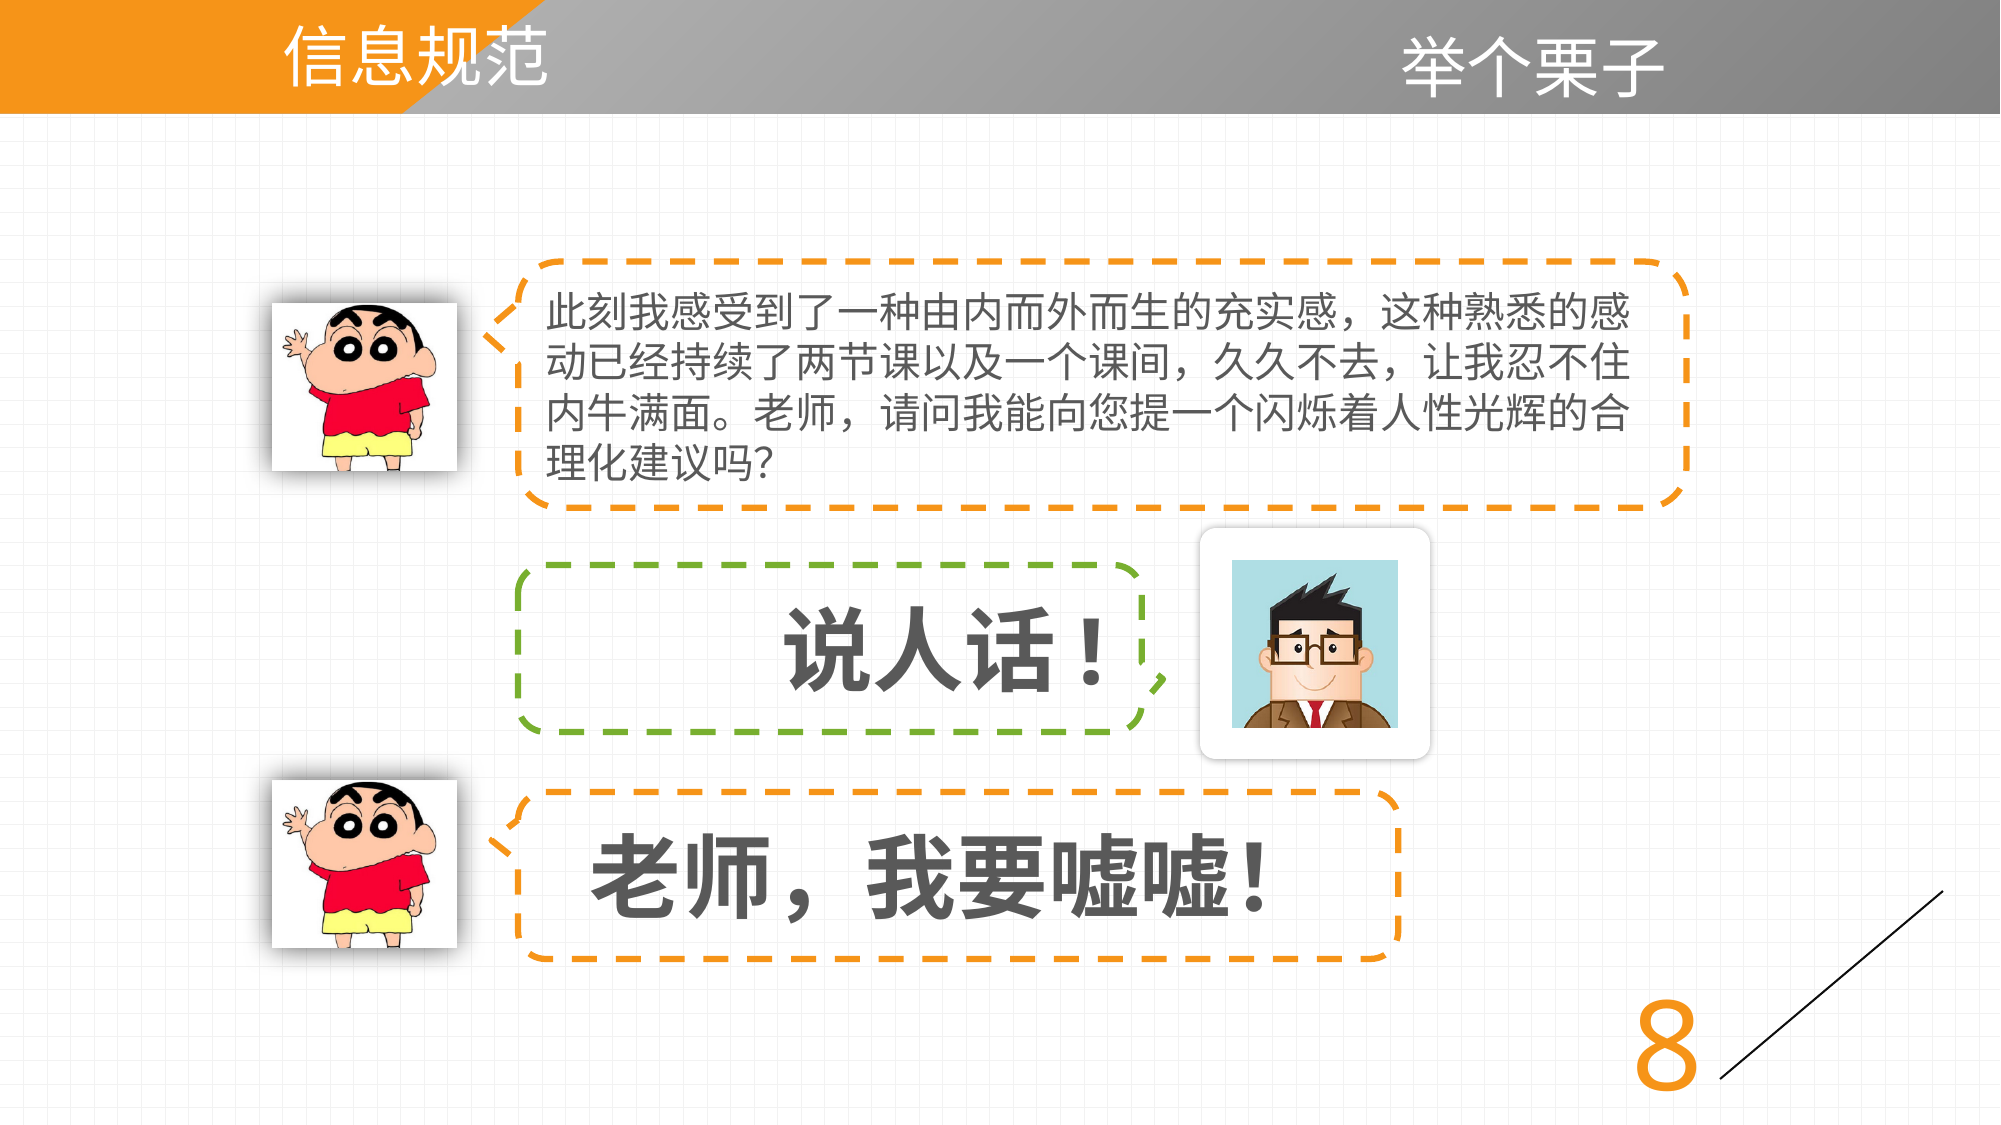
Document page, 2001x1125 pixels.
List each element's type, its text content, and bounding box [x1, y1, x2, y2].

title 举个栗子 [695, 0, 1682, 168]
picture [272, 780, 457, 948]
picture [1231, 559, 1399, 729]
text_box 说人话! [766, 585, 1151, 711]
picture [272, 302, 457, 471]
text_box [489, 789, 1400, 962]
text_box 信息规范 [268, 7, 812, 103]
text_box 此刻我感受到了一种由内而外而生的充实感，这种熟悉的感动已经持续了两节课以及一个课间，久久不去，让我忍不住内牛满面。老师，请问我能向您提一个闪烁着人性光辉的合理化建议吗？ [530, 278, 1675, 494]
text_box 老师，我要嘘嘘！ [574, 812, 1456, 938]
text_box [480, 259, 1689, 510]
text_box 8 [1617, 958, 1723, 1124]
text_box [1151, 667, 1164, 697]
text_box [515, 562, 1143, 735]
